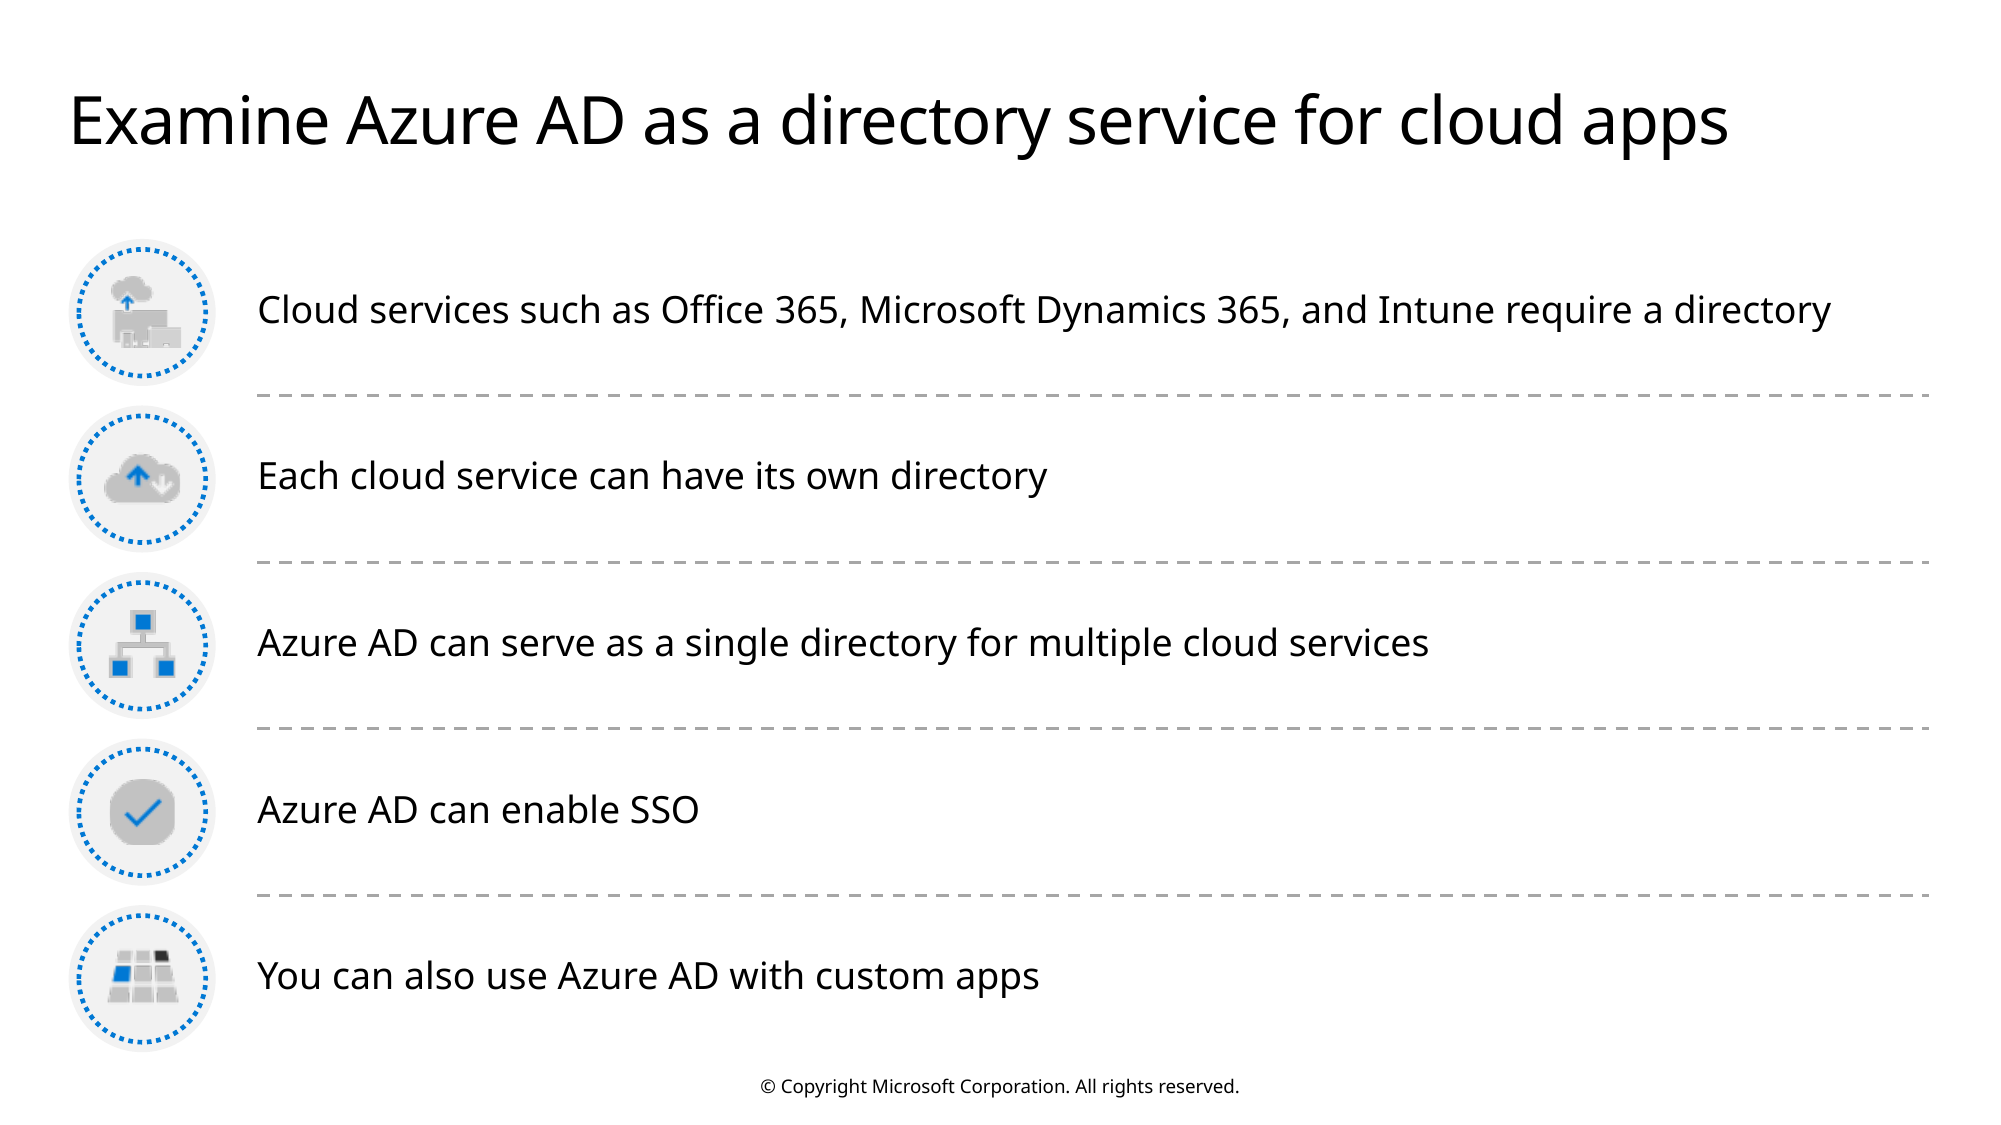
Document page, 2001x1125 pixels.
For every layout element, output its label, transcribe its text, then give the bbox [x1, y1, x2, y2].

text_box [68, 738, 216, 886]
list Cloud services such as Office 365, Microsoft Dynamics 365, and Intune require a directory [257, 238, 1932, 386]
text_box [68, 904, 216, 1053]
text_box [68, 571, 216, 720]
list Each cloud service can have its own directory [257, 405, 1932, 553]
list Azure AD can enable SSO [257, 738, 1932, 886]
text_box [68, 238, 216, 387]
title Examine Azure AD as a directory service for cloud apps [68, 72, 1930, 184]
list Azure AD can serve as a single directory for multiple cloud services [257, 572, 1932, 720]
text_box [68, 405, 216, 553]
list You can also use Azure AD with custom apps [257, 905, 1932, 1053]
